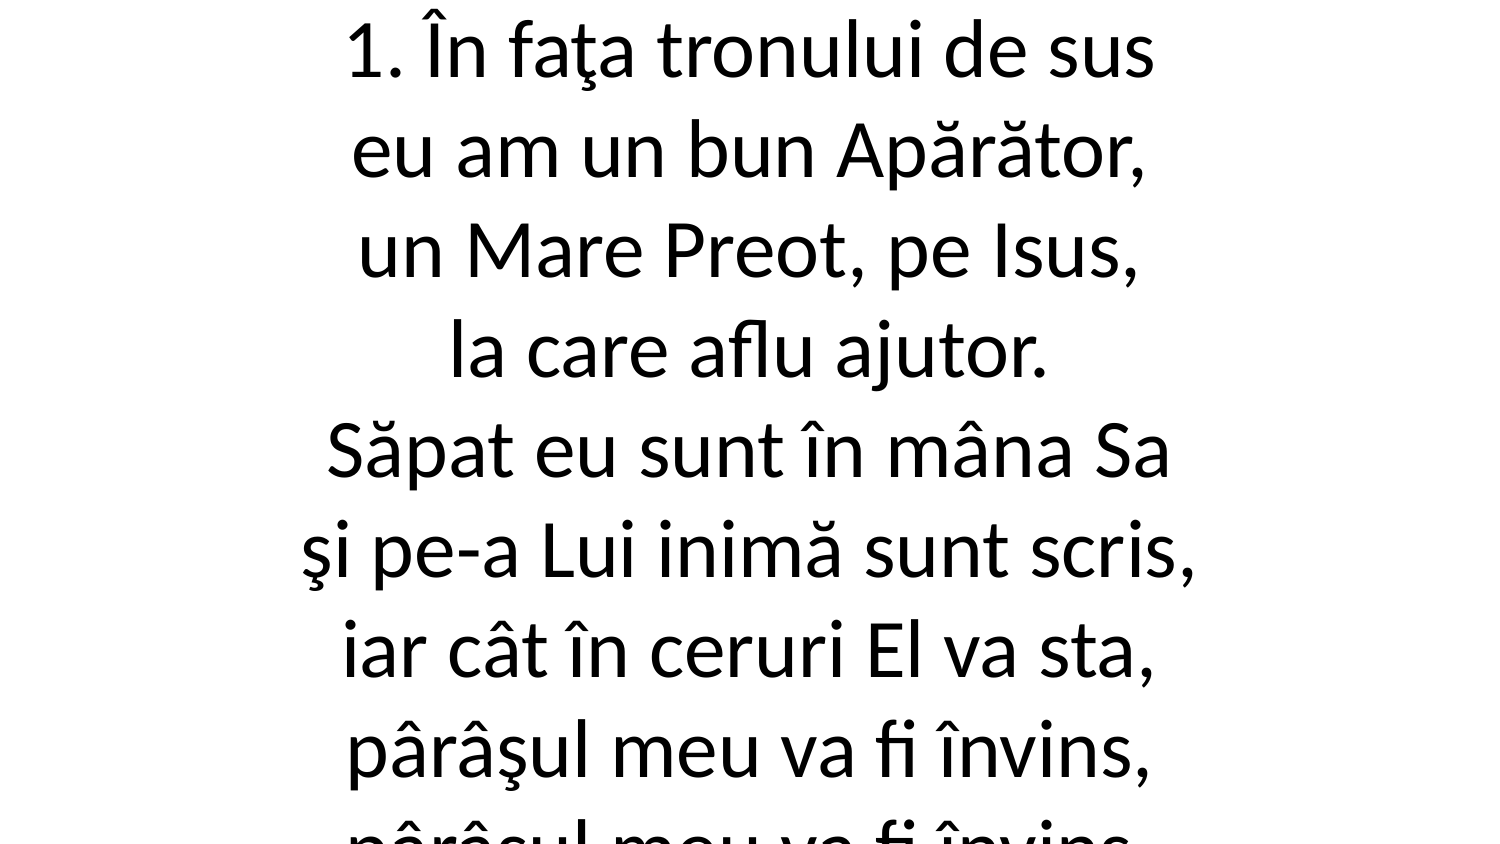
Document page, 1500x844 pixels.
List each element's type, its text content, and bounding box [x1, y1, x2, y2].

text_box 1. În faţa tronului de sus eu am un bun Apărător, un Mare Preot, pe Isus, la care aflu ajutor. Săpat eu sunt în mâna Sa şi pe-a Lui inimă sunt scris, iar cât în ceruri El va sta, pârâşul meu va fi învins, pârâşul meu va fi învins. [285, 0, 1214, 844]
